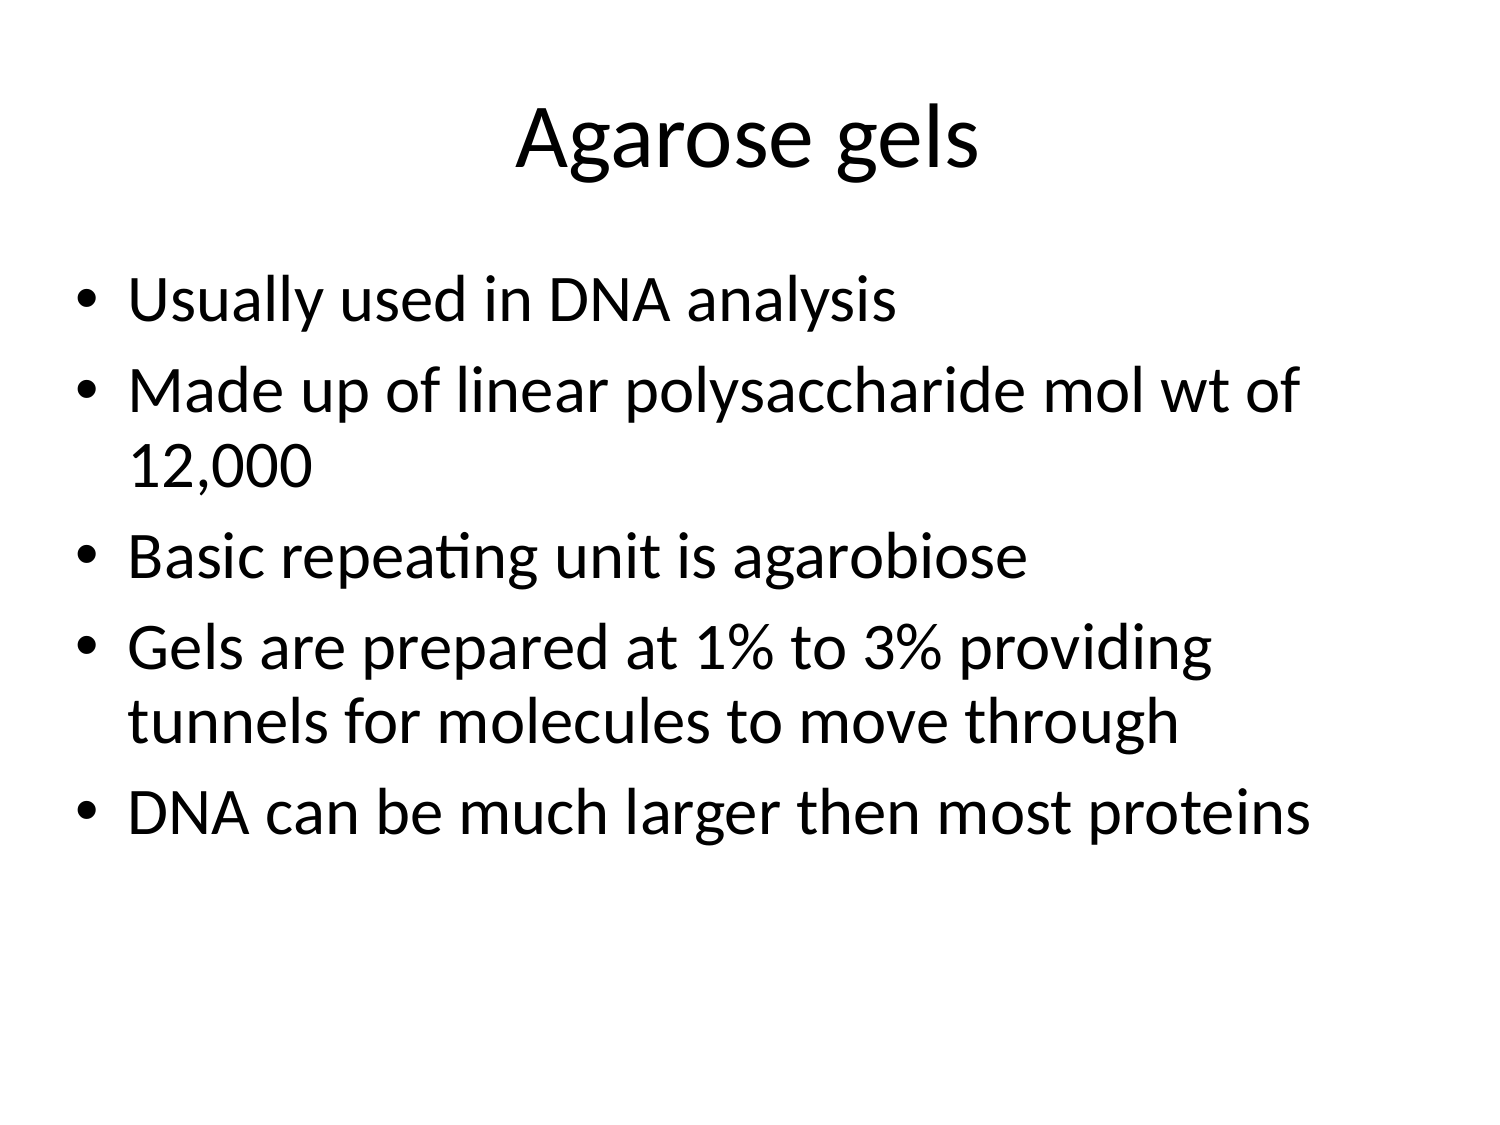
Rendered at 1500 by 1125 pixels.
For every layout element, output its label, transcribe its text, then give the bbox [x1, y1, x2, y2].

title Agarose gels [75, 52, 1422, 223]
list Usually used in DNA analysis Made up of linear polysaccharide mol wt of 12,000 Basic repeating unit is agarobiose Gels are prepared at 1% to 3% providing tunnels for molecules to move through DNA can be much larger then most proteins [75, 262, 1422, 987]
